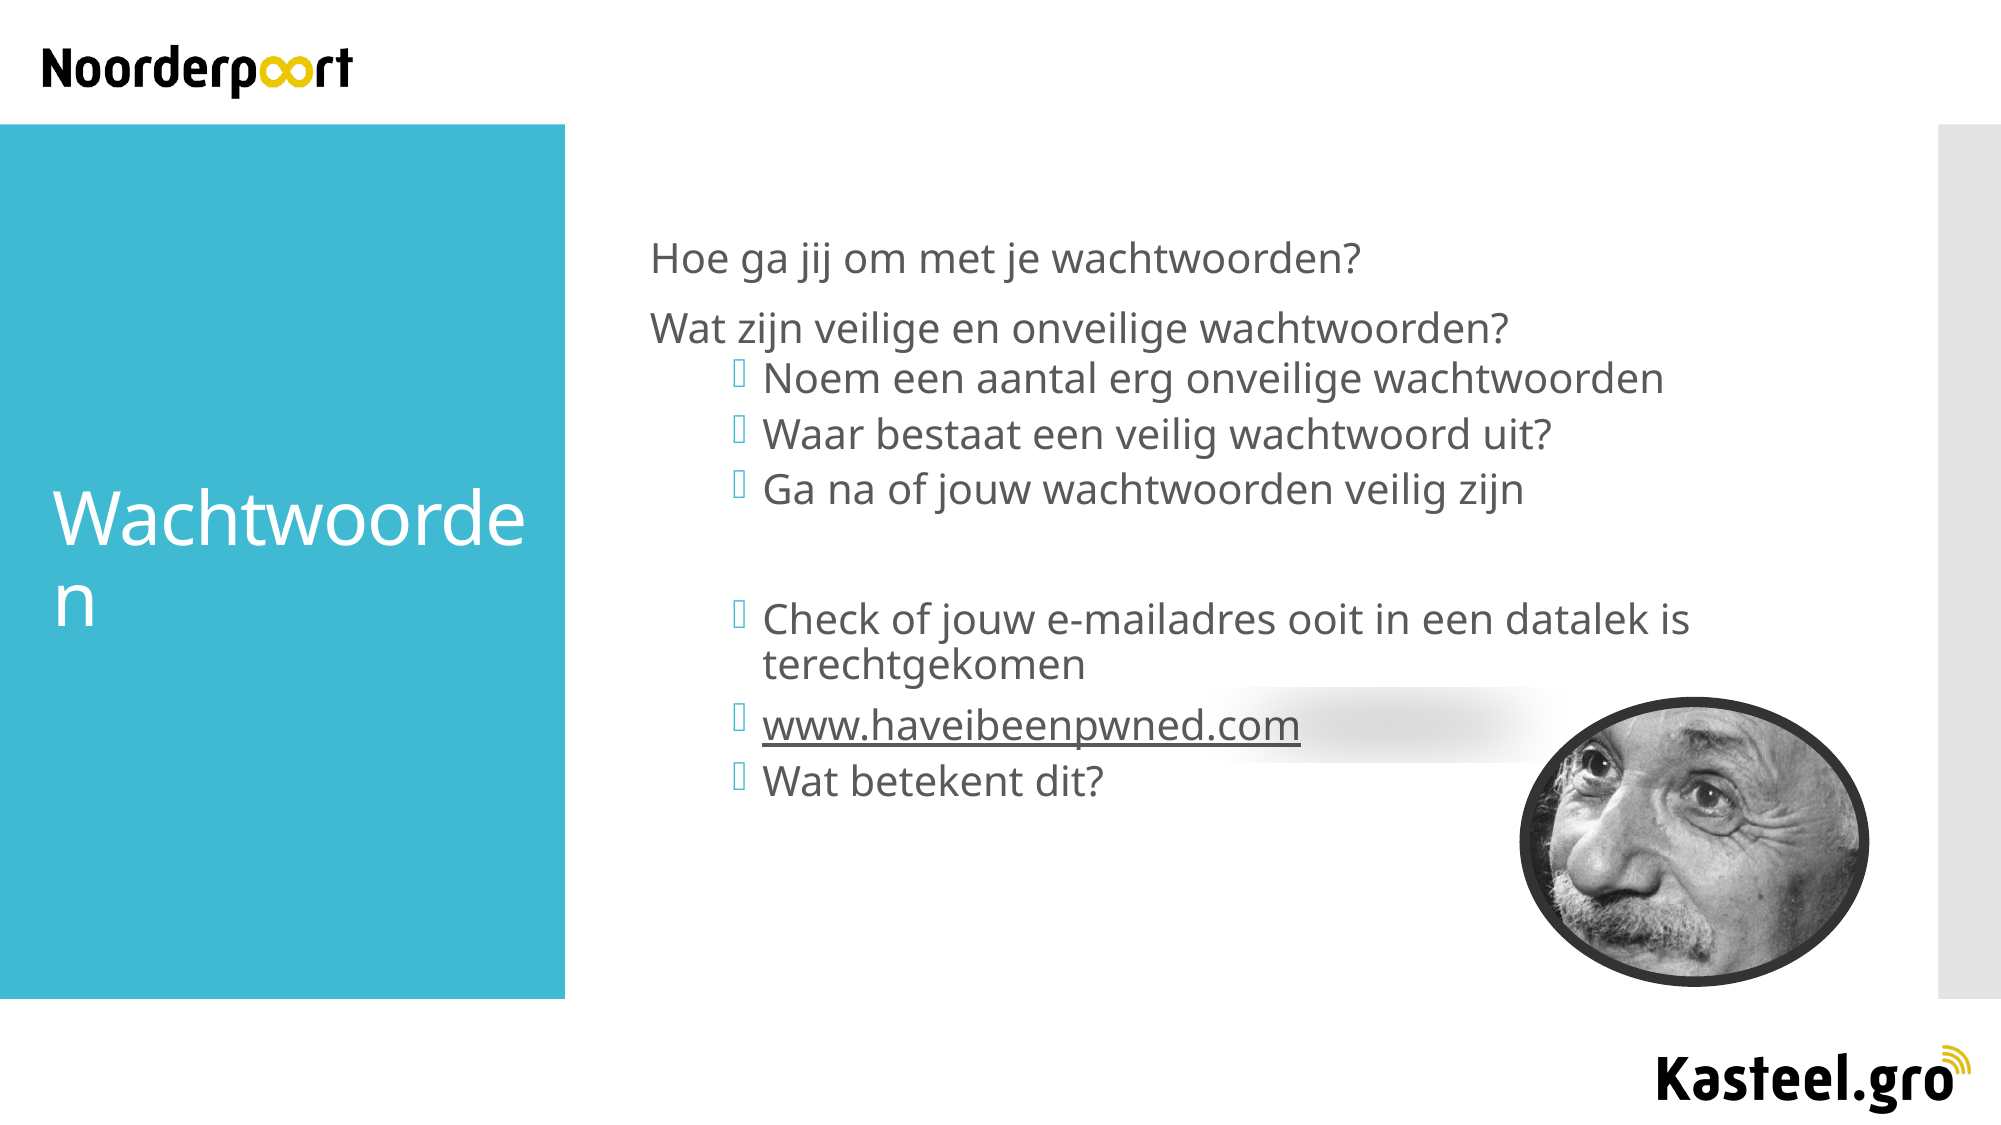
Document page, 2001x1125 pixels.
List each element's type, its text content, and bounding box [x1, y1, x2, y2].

picture [1657, 1045, 1971, 1114]
title Wachtwoorden [37, 184, 562, 940]
picture [1524, 701, 1865, 982]
picture [41, 43, 354, 100]
list Hoe ga jij om met je wachtwoorden? Wat zijn veilige en onveilige wachtwoorden? Noem een aantal erg onveilige wachtwoorden Waar bestaat een veilig wachtwoord uit? Ga na of jouw wachtwoorden veilig zijn Check of jouw e-mailadres ooit in een datalek is terechtgekomen www.haveibeenpwned.com Wat betekent dit? [634, 141, 1835, 982]
